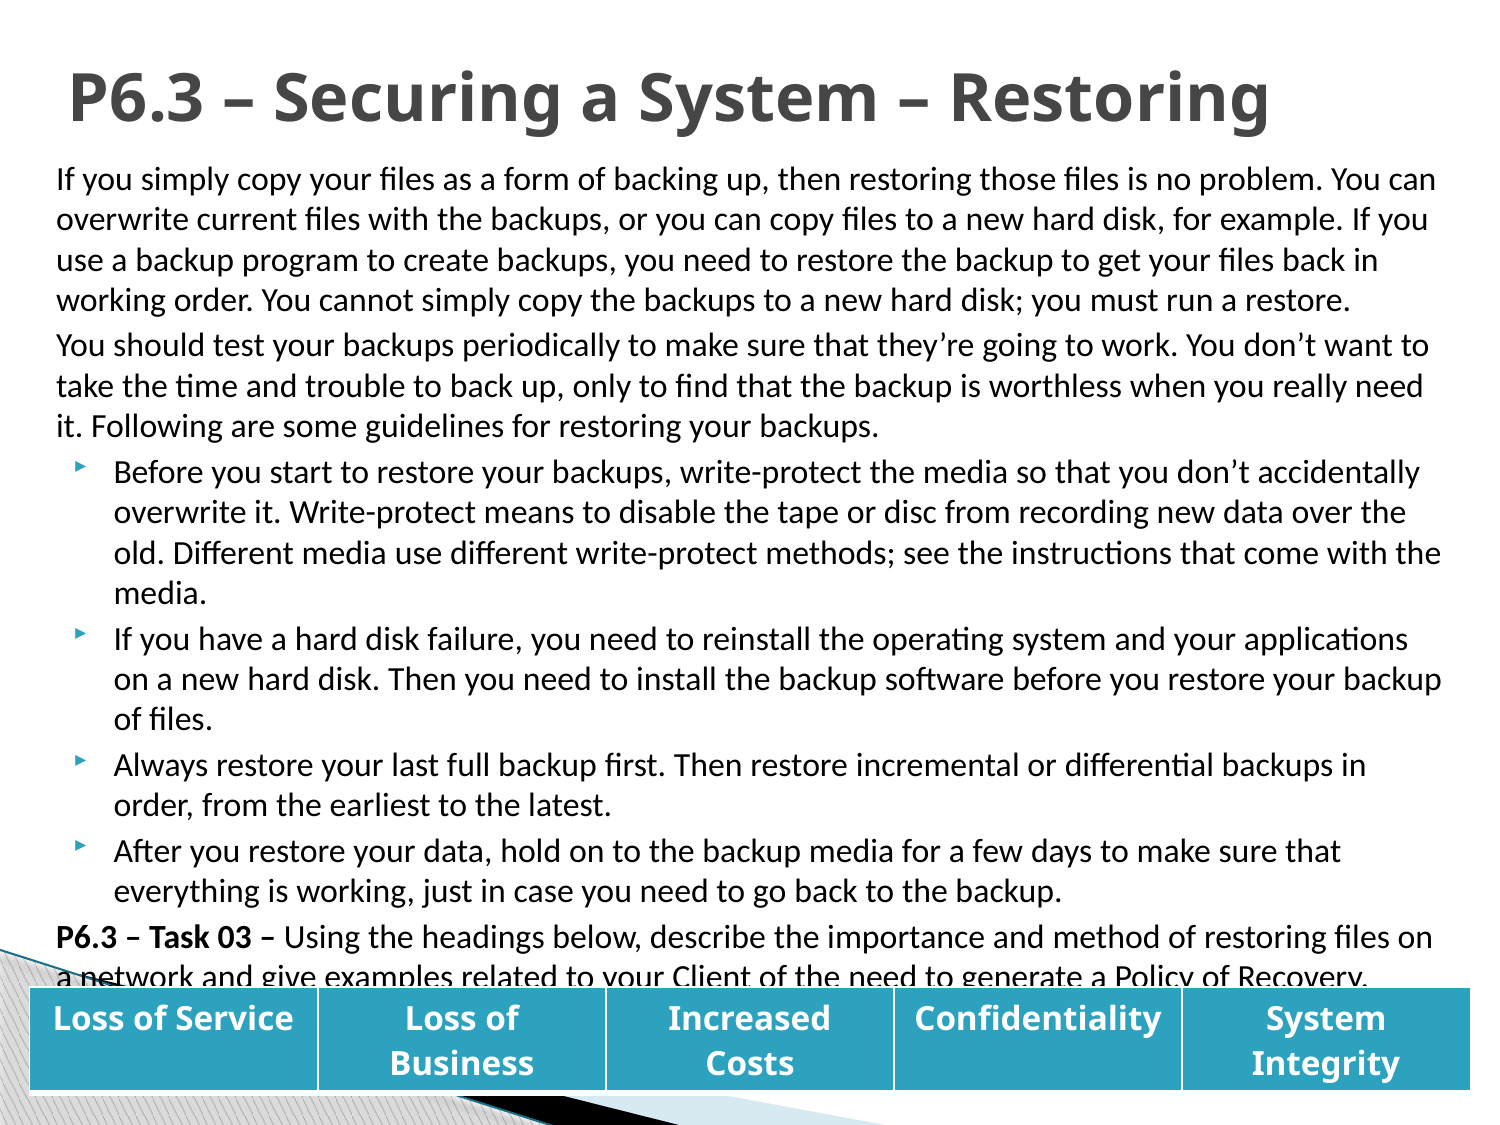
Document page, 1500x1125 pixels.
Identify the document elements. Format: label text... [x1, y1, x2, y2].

list If you simply copy your files as a form of backing up, then restoring those files is no problem. You can overwrite current files with the backups, or you can copy files to a new hard disk, for example. If you use a backup program to create backups, you need to restore the backup to get your files back in working order. You cannot simply copy the backups to a new hard disk; you must run a restore. You should test your backups periodically to make sure that they’re going to work. You don’t want to take the time and trouble to back up, only to find that the backup is worthless when you really need it. Following are some guidelines for restoring your backups. Before you start to restore your backups, write-protect the media so that you don’t accidentally overwrite it. Write-protect means to disable the tape or disc from recording new data over the old. Different media use different write-protect methods; see the instructions that come with the media. If you have a hard disk failure, you need to reinstall the operating system and your applications on a new hard disk. Then you need to install the backup software before you restore your backup of files. Always restore your last full backup first. Then restore incremental or differential backups in order, from the earliest to the latest. After you restore your data, hold on to the backup media for a few days to make sure that everything is working, just in case you need to go back to the backup. P6.3 – Task 03 – Using the headings below, describe the importance and method of restoring files on a network and give examples related to your Client of the need to generate a Policy of Recovery. [41, 149, 1459, 986]
table_header Increased Costs [607, 988, 893, 1090]
table_header System Integrity [1183, 988, 1470, 1090]
table_header Confidentiality [895, 988, 1181, 1090]
table_header Loss of Service [30, 988, 317, 1090]
title P6.3 – Securing a System – Restoring [53, 30, 1404, 159]
table_header Loss of Business [319, 988, 605, 1090]
